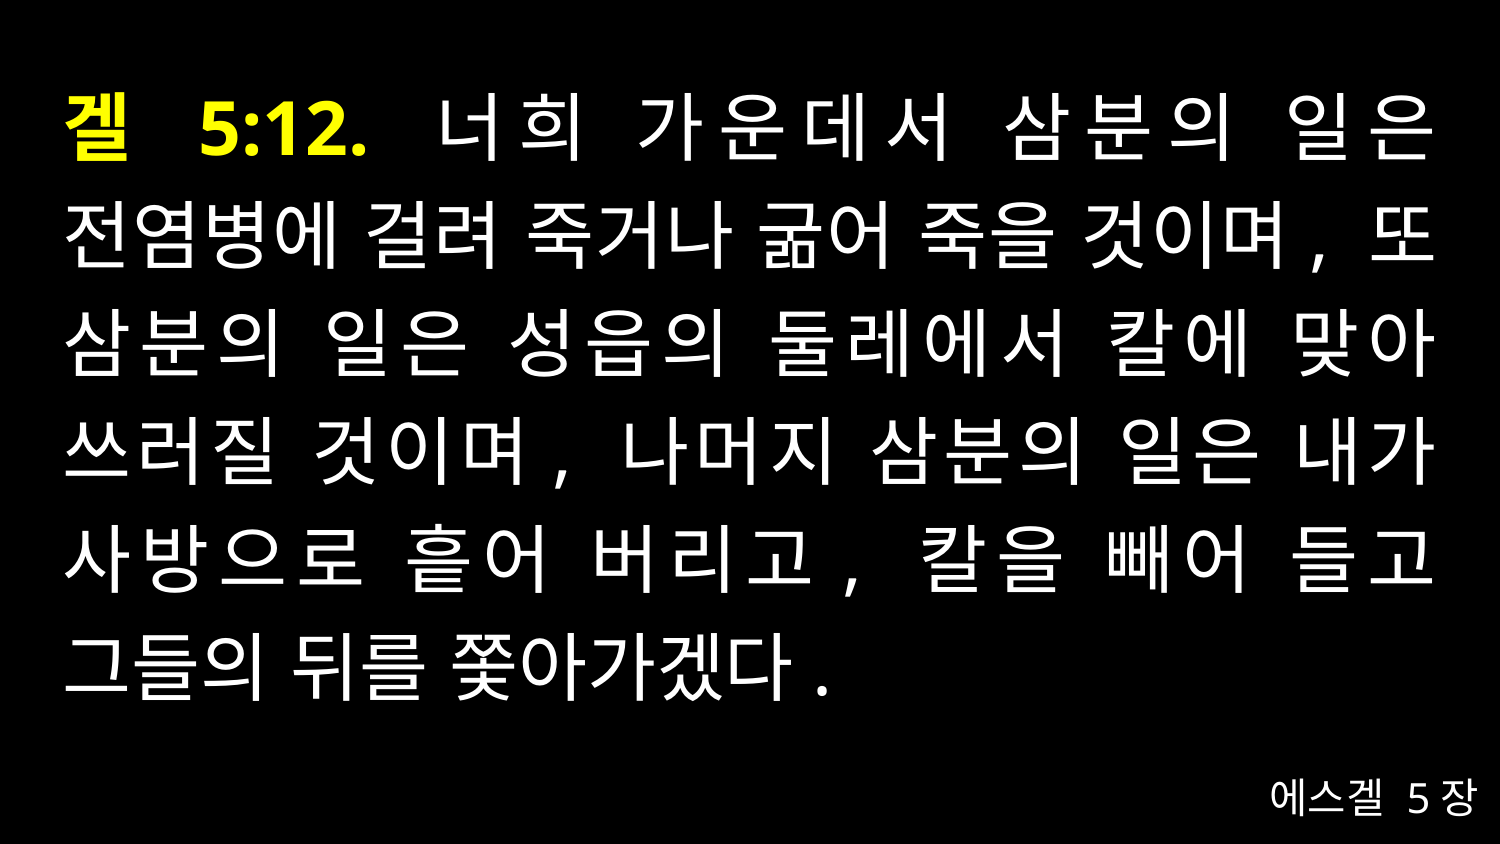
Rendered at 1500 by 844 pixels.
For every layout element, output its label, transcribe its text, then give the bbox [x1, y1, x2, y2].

subtitle 에스겔 5장 [916, 770, 1500, 844]
title 겔 5:12. 너희 가운데서 삼분의 일은 전염병에 걸려 죽거나 굶어 죽을 것이며, 또 삼분의 일은 성읍의 둘레에서 칼에 맞아 쓰러질 것이며, 나머지 삼분의 일은 내가 사방으로 흩어 버리고, 칼을 빼어 들고 그들의 뒤를 쫓아가겠다. [0, 0, 1500, 844]
